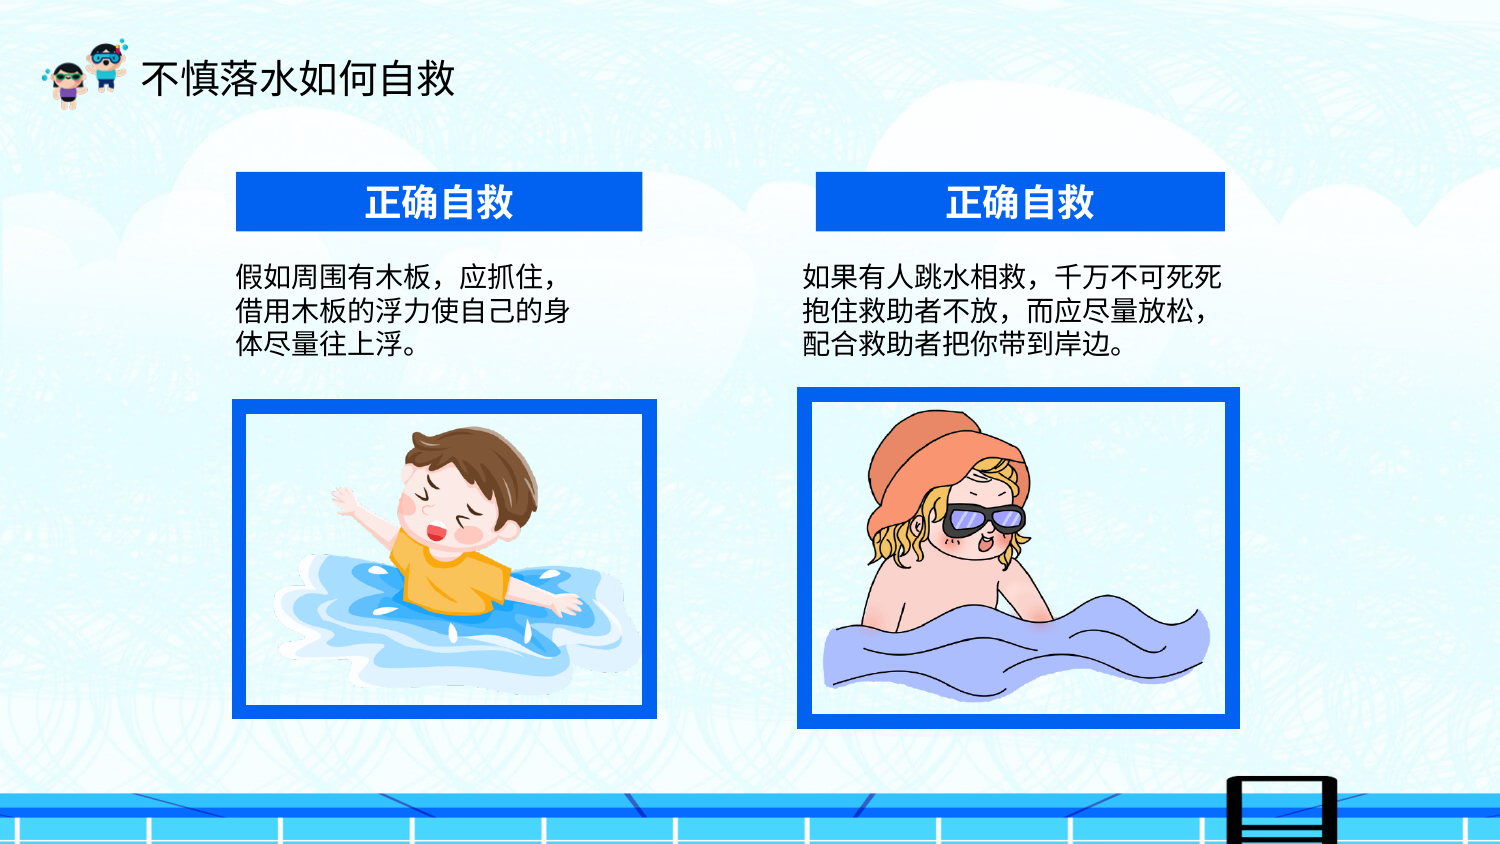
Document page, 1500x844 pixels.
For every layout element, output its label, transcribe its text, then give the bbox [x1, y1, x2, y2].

text_box 正确自救 [236, 171, 643, 232]
text_box 正确自救 [815, 171, 1225, 232]
text_box 假如周围有木板，应抓住，借用木板的浮力使自己的身体尽量往上浮。 [220, 251, 600, 368]
picture [0, 0, 1500, 844]
text_box 如果有人跳水相救，千万不可死死抱住救助者不放，而应尽量放松，配合救助者把你带到岸边。 [787, 251, 1238, 368]
